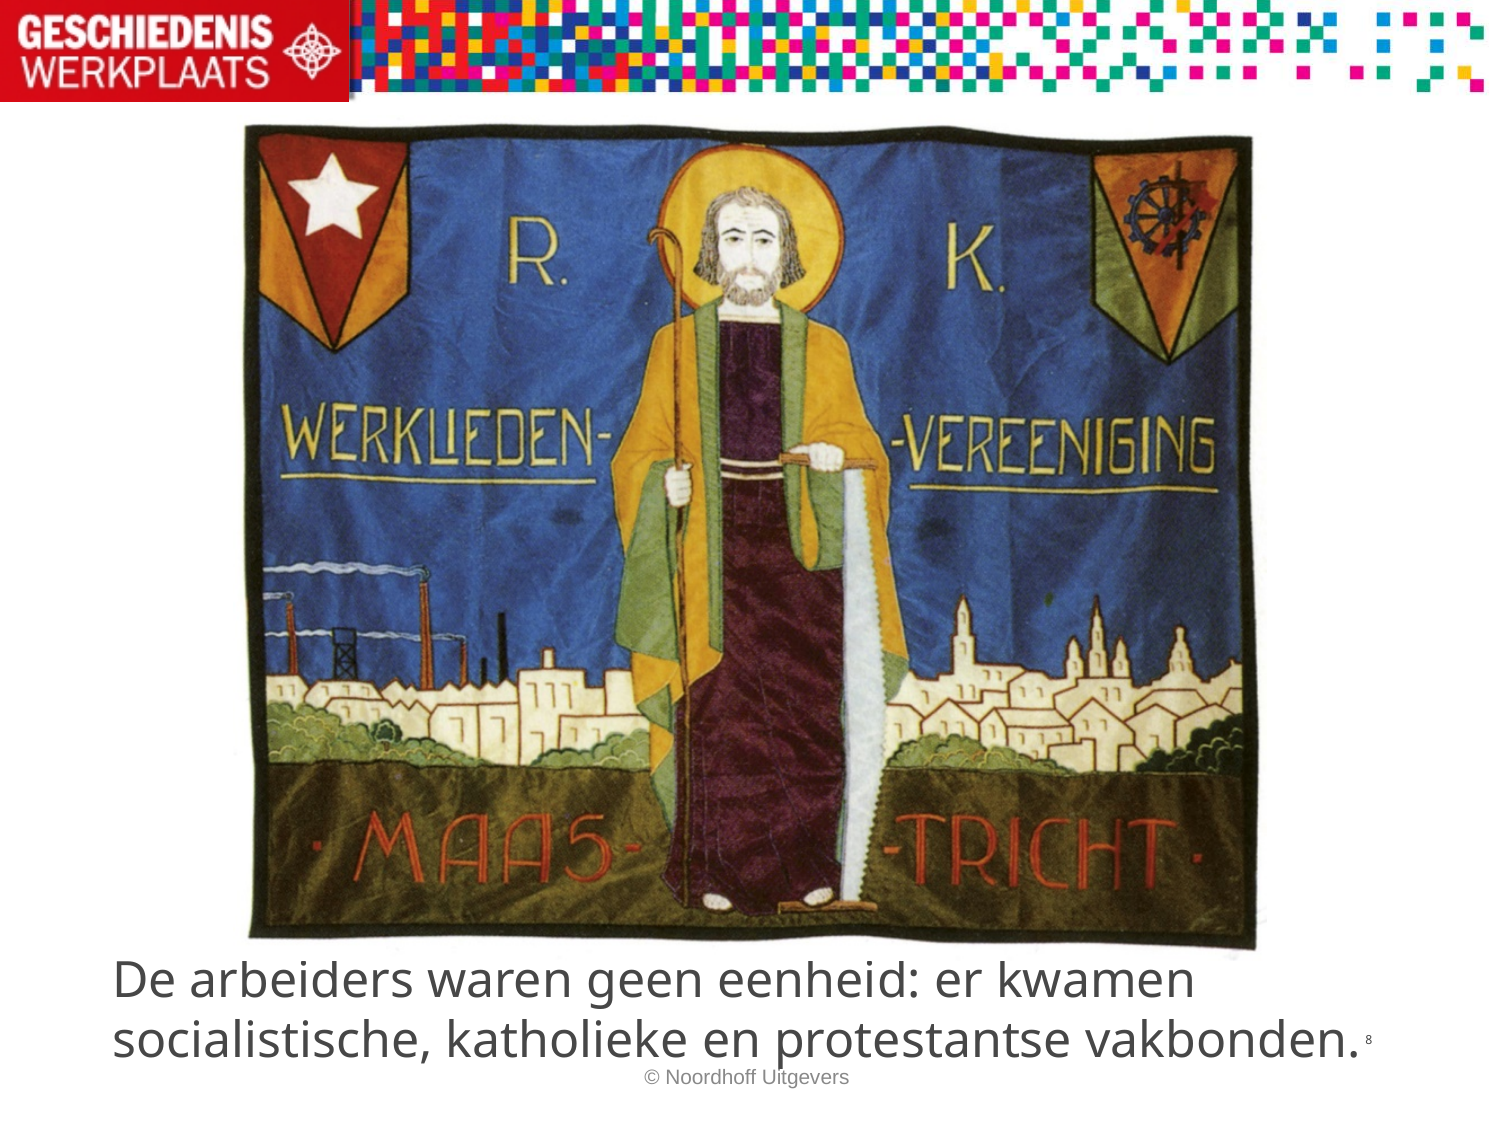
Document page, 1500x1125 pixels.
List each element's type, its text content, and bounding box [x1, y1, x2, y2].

picture [0, 0, 1500, 1125]
text_box © Noordhoff Uitgevers [512, 1045, 988, 1106]
text_box De arbeiders waren geen eenheid: er kwamen socialistische, katholieke en protestantse vakbonden. [112, 940, 1500, 1083]
